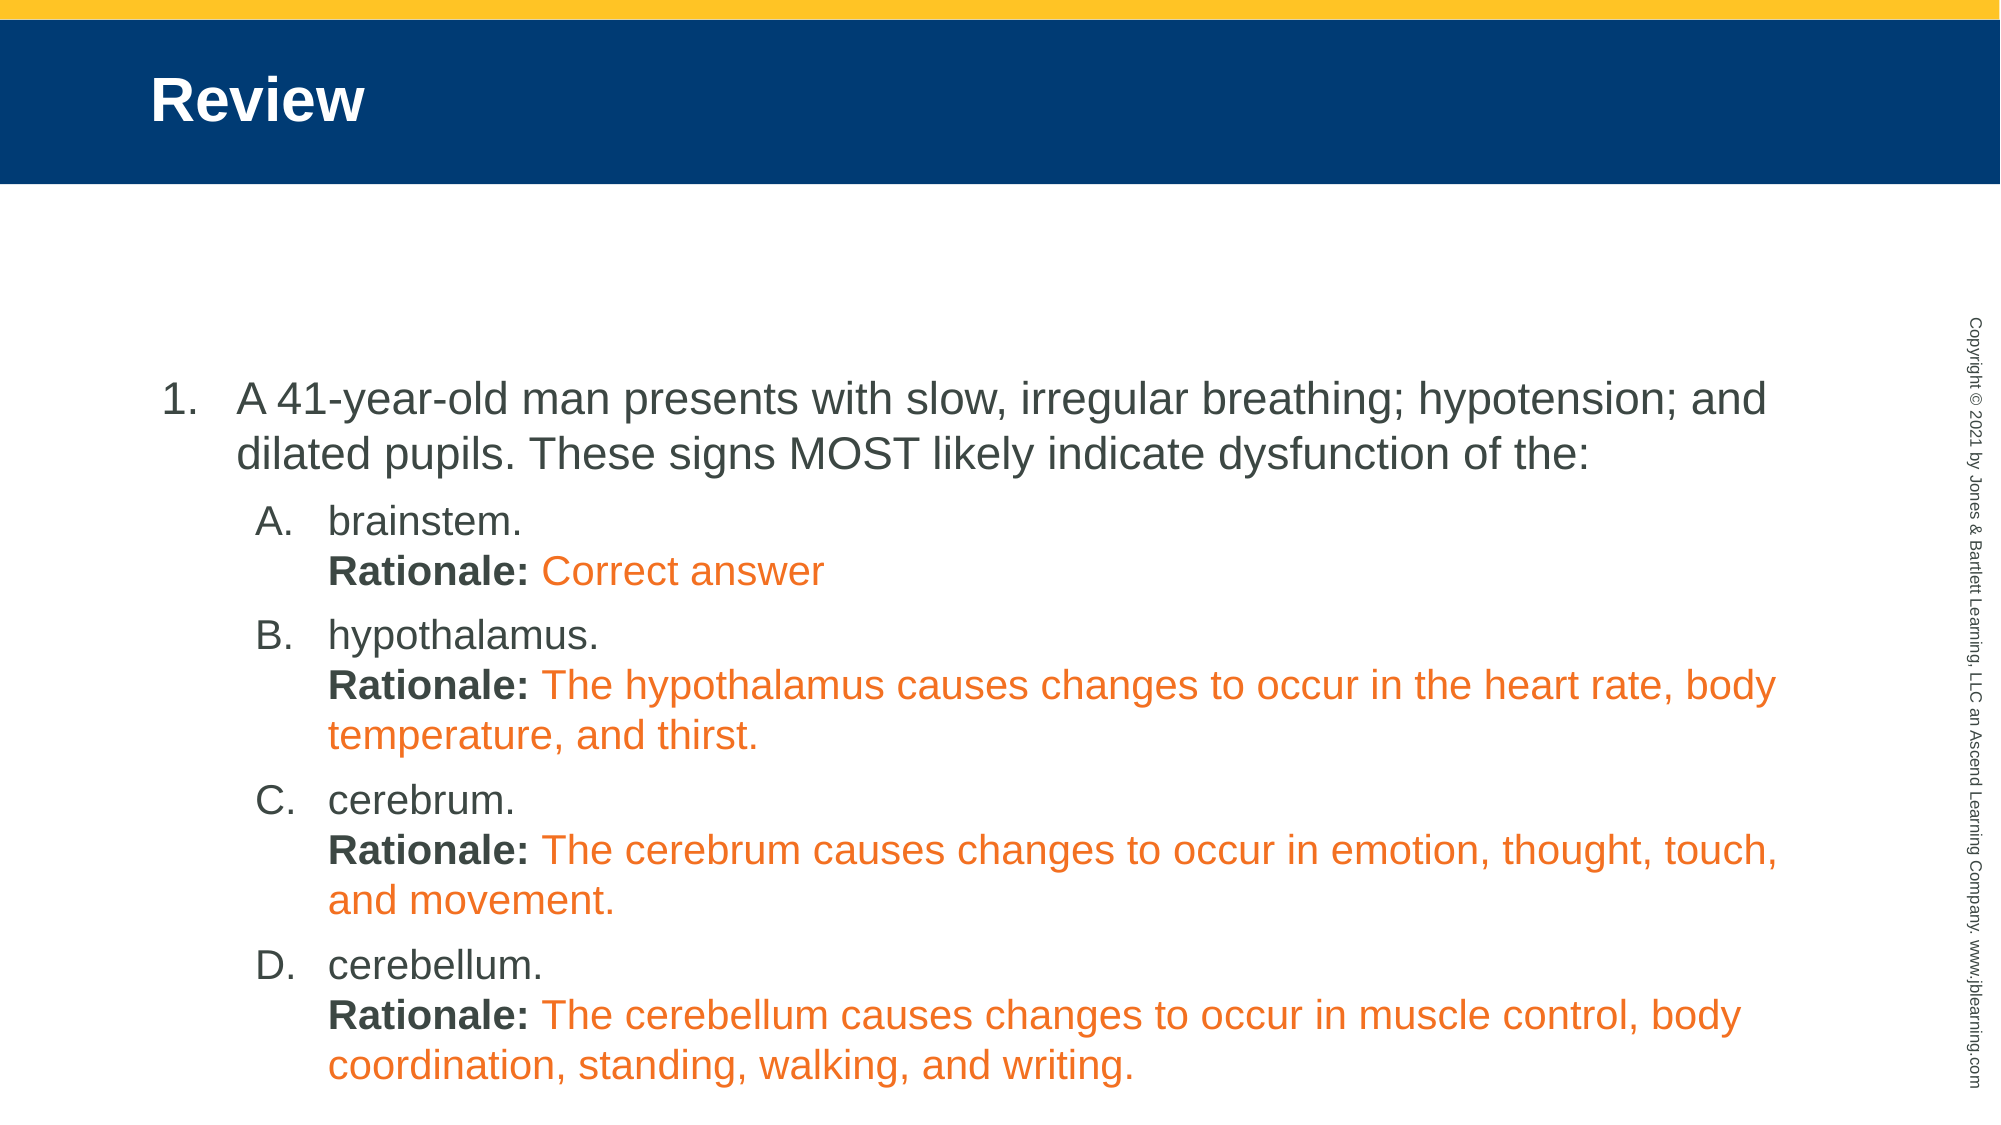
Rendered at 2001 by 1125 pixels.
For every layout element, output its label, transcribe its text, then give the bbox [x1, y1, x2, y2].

title Review [0, 19, 2000, 185]
list A 41-year-old man presents with slow, irregular breathing; hypotension; and dilated pupils. These signs MOST likely indicate dysfunction of the: brainstem. Rationale: Correct answer hypothalamus. Rationale: The hypothalamus causes changes to occur in the heart rate, body temperature, and thirst. cerebrum. Rationale: The cerebrum causes changes to occur in emotion, thought, touch, and movement. cerebellum. Rationale: The cerebellum causes changes to occur in muscle control, body coordination, standing, walking, and writing. [146, 361, 1859, 1016]
